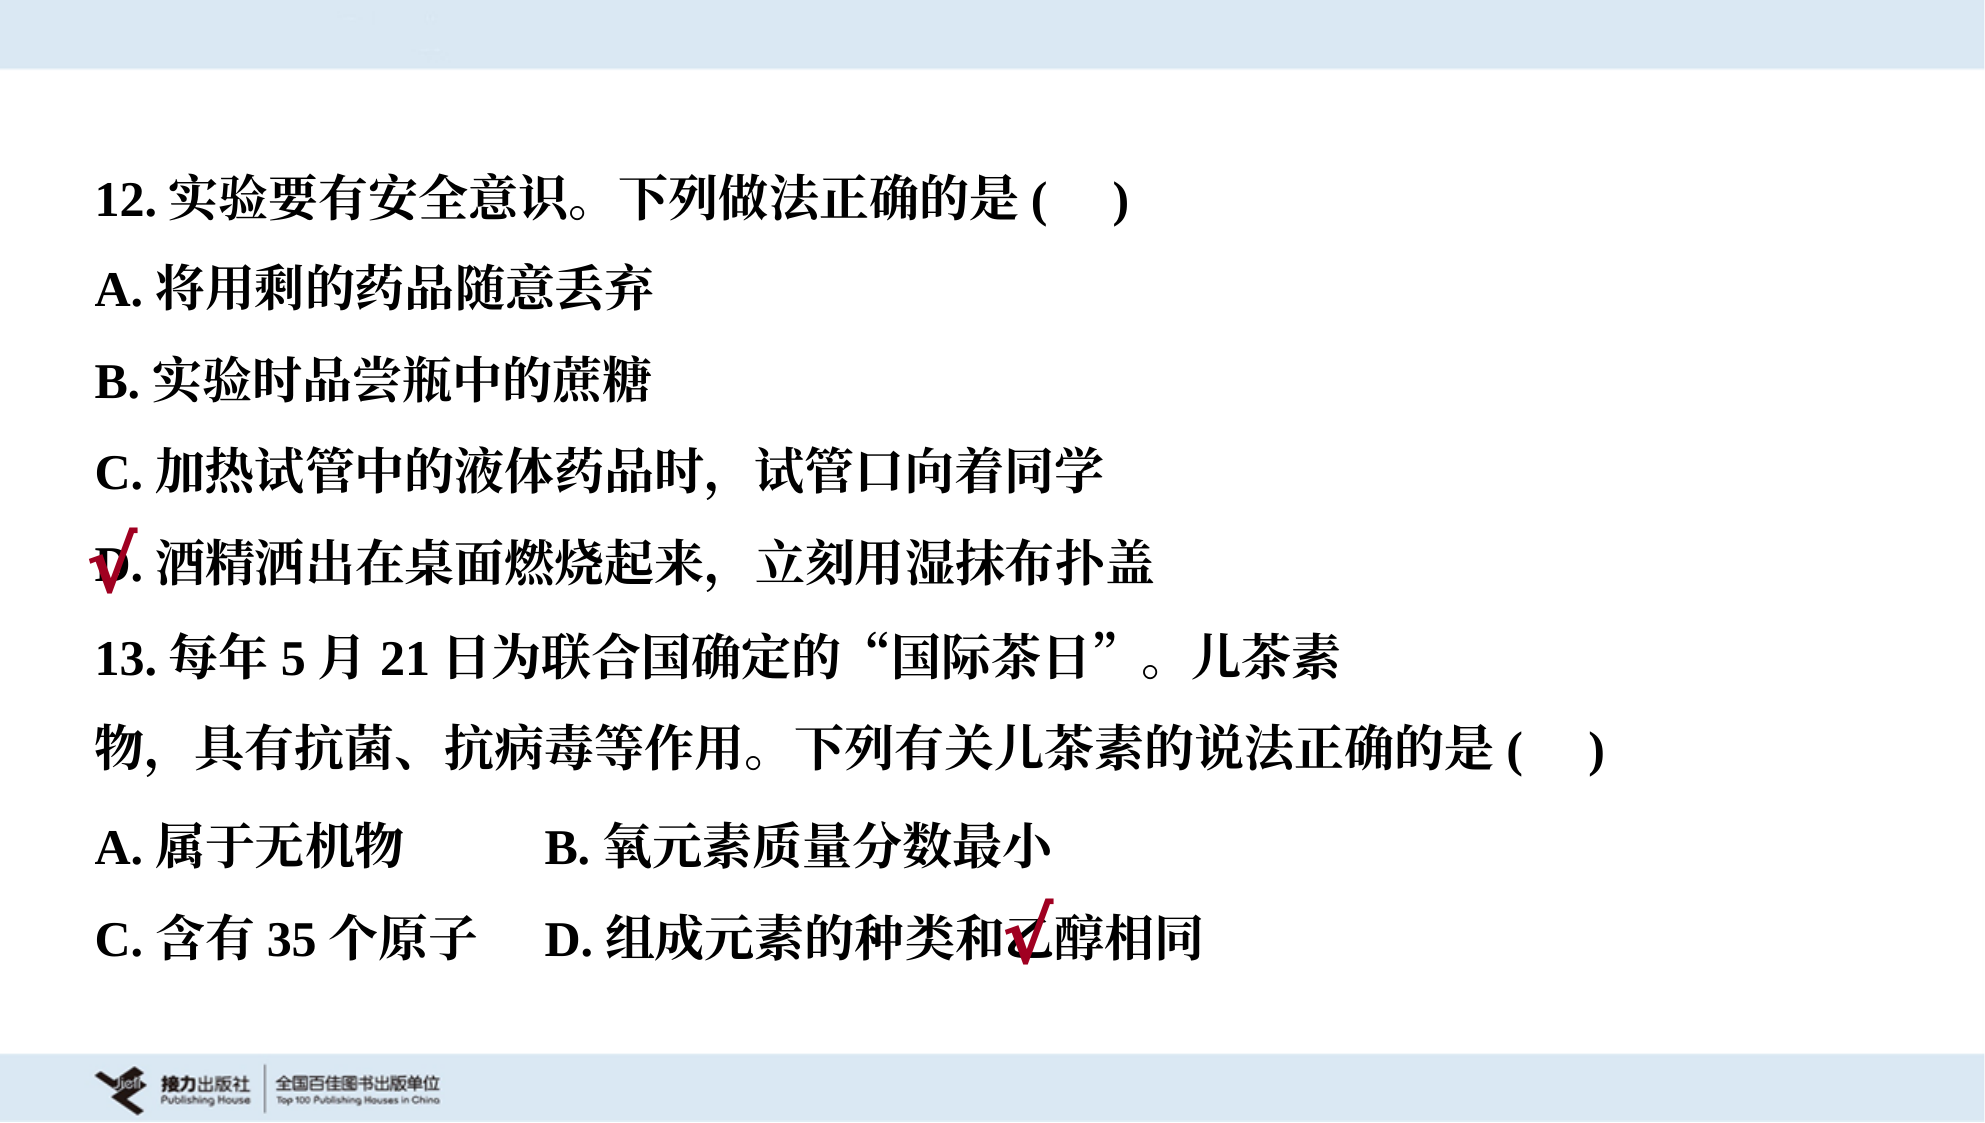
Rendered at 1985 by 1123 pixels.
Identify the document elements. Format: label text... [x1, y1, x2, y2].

text_box √ [1002, 886, 1055, 979]
text_box A.将用剩的药品随意丢弃 B.实验时品尝瓶中的蔗糖 C.加热试管中的液体药品时，试管口向着同学 D.酒精洒出在桌面燃烧起来，立刻用湿抹布扑盖 [94, 224, 1892, 592]
text_box 12.实验要有安全意识。下列做法正确的是( ) [94, 138, 1892, 224]
text_box A.属于无机物 B.氧元素质量分数最小 C.含有35个原子 D.组成元素的种类和乙醇相同 [94, 782, 1892, 967]
text_box √ [86, 515, 139, 608]
picture [0, 0, 1985, 1122]
